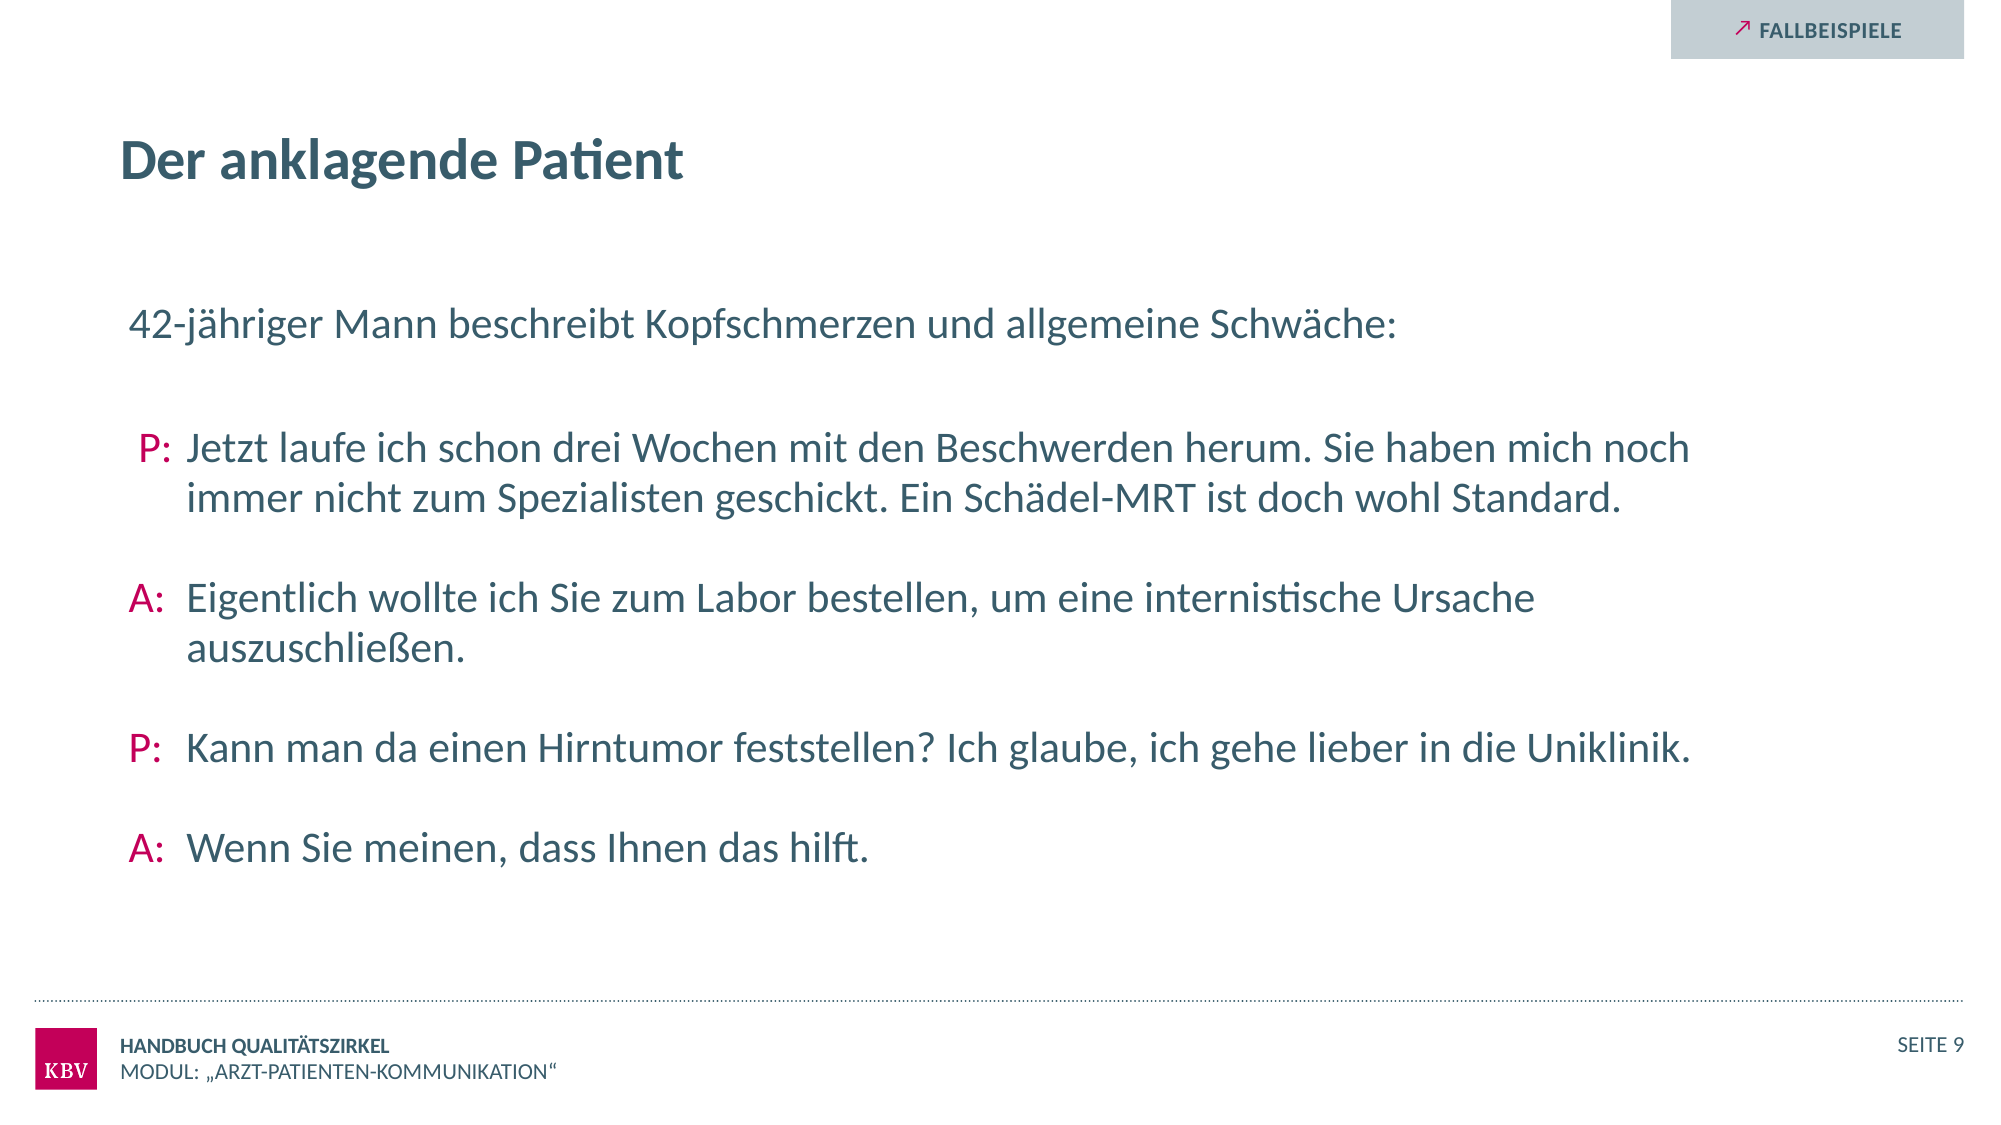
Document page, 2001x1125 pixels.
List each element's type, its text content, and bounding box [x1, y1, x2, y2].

title Der anklagende Patient [120, 129, 1880, 201]
text_box 42-jähriger Mann beschreibt Kopfschmerzen und allgemeine Schwäche: P: Jetzt laufe ich schon drei Wochen mit den Beschwerden herum. Sie haben mich noch immer nicht zum Spezialisten geschickt. Ein Schädel-MRT ist doch wohl Standard. A: Eigentlich wollte ich Sie zum Labor bestellen, um eine internistische Ursache auszuschließen. P: Kann man da einen Hirntumor feststellen? Ich glaube, ich gehe lieber in die Uniklinik. A: Wenn Sie meinen, dass Ihnen das hilft. [113, 290, 1720, 823]
slide_number Modul: „Arzt-Patienten-Kommunikation“ [120, 1057, 1668, 1084]
footer Handbuch Qualitätszirkel [120, 1030, 1668, 1057]
slide_number Seite 9 [1787, 1030, 1965, 1057]
